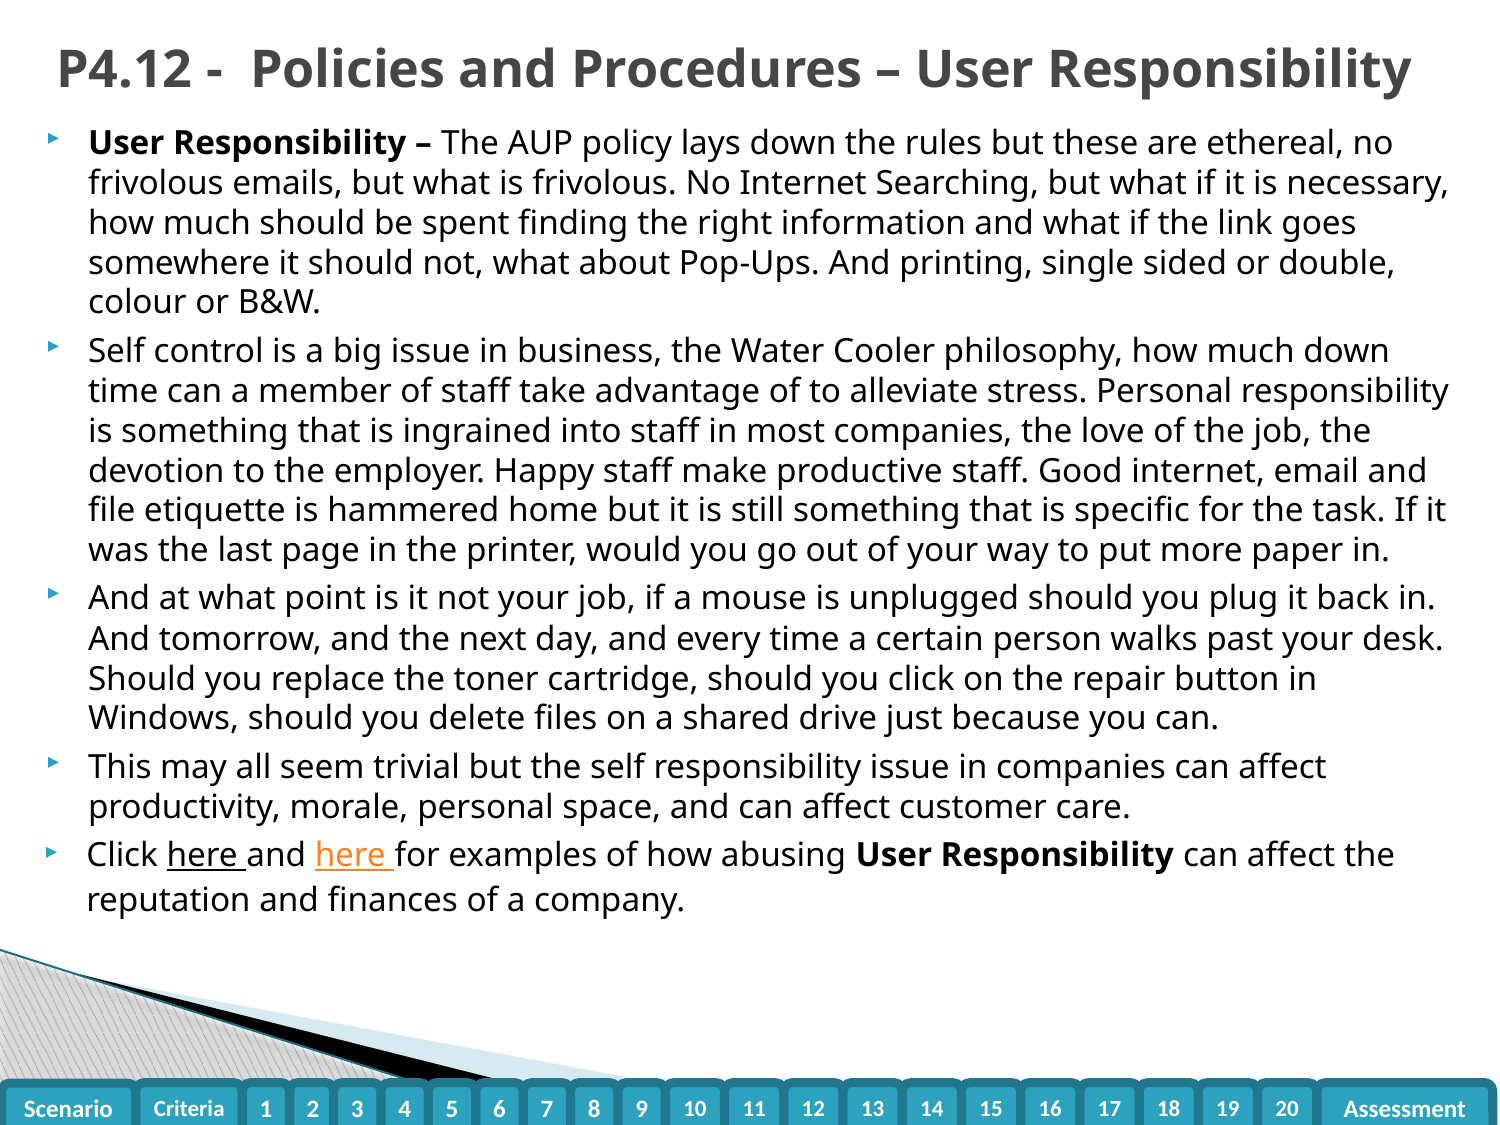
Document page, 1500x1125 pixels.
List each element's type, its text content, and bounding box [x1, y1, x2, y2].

title P4.12 - Policies and Procedures – User Responsibility [41, 19, 1459, 114]
list User Responsibility – The AUP policy lays down the rules but these are ethereal, no frivolous emails, but what is frivolous. No Internet Searching, but what if it is necessary, how much should be spent finding the right information and what if the link goes somewhere it should not, what about Pop-Ups. And printing, single sided or double, colour or B&W. Self control is a big issue in business, the Water Cooler philosophy, how much down time can a member of staff take advantage of to alleviate stress. Personal responsibility is something that is ingrained into staff in most companies, the love of the job, the devotion to the employer. Happy staff make productive staff. Good internet, email and file etiquette is hammered home but it is still something that is specific for the task. If it was the last page in the printer, would you go out of your way to put more paper in. And at what point is it not your job, if a mouse is unplugged should you plug it back in. And tomorrow, and the next day, and every time a certain person walks past your desk. Should you replace the toner cartridge, should you click on the repair button in Windows, should you delete files on a shared drive just because you can. This may all seem trivial but the self responsibility issue in companies can affect productivity, morale, personal space, and can affect customer care. Click here and here for examples of how abusing User Responsibility can affect the reputation and finances of a company. [29, 113, 1471, 1035]
